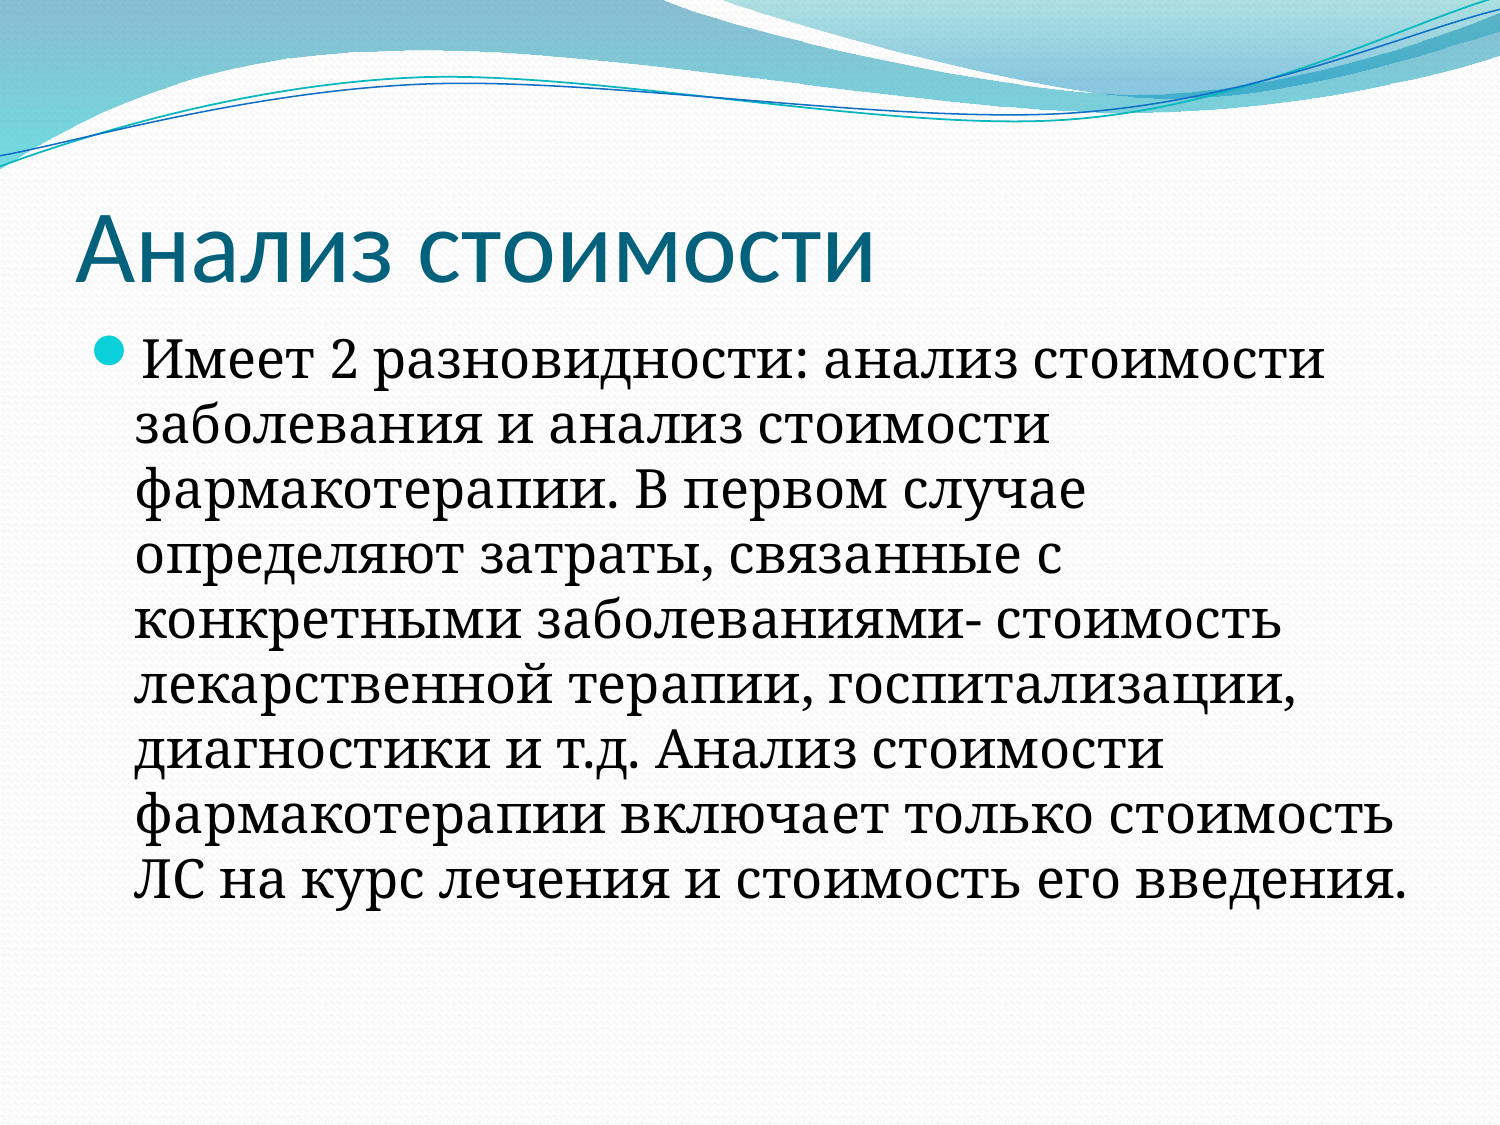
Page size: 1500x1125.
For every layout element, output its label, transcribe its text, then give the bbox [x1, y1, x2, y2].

title Анализ стоимости [75, 115, 1425, 303]
list Имеет 2 разновидности: анализ стоимости заболевания и анализ стоимости фармакотерапии. В первом случае определяют затраты, связанные с конкретными заболеваниями- стоимость лекарственной терапии, госпитализации, диагностики и т.д. Анализ стоимости фармакотерапии включает только стоимость ЛС на курс лечения и стоимость его введения. [75, 317, 1425, 1038]
